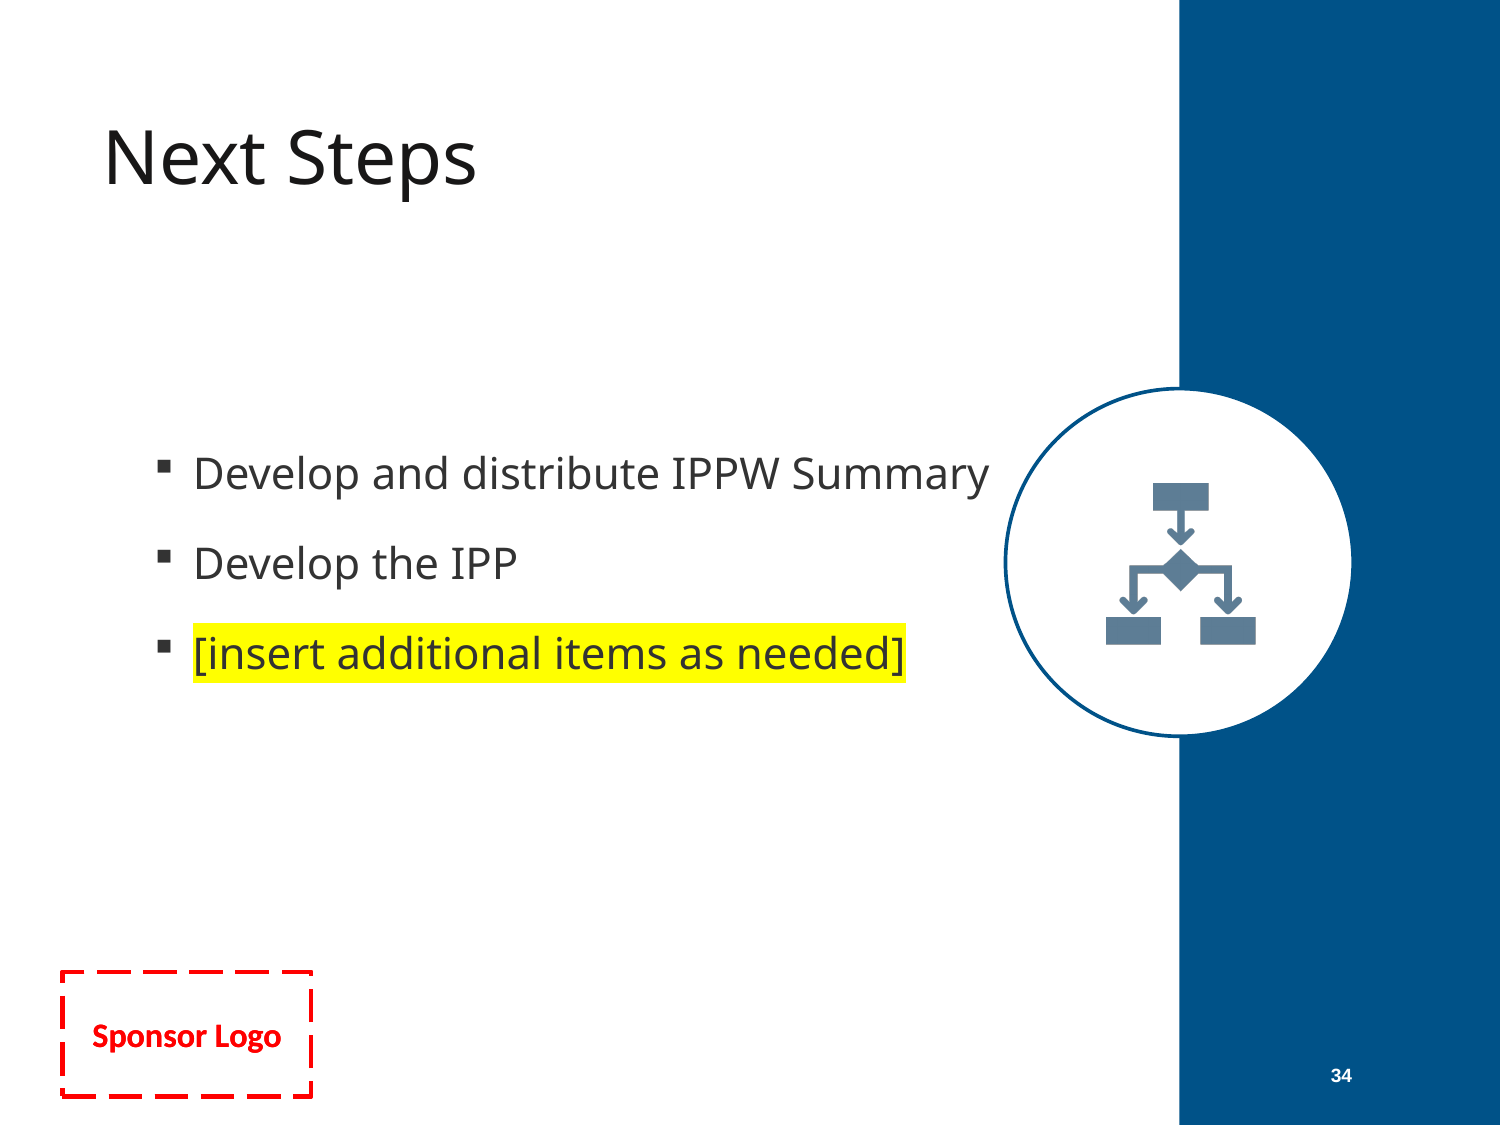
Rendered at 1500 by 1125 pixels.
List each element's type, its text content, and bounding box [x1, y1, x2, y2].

picture [1086, 469, 1275, 658]
list Develop and distribute IPPW Summary Develop the IPP [insert additional items as needed] [139, 251, 1008, 874]
text_box [1003, 386, 1356, 739]
title Next Steps [87, 72, 1008, 236]
text_box [1177, 0, 1500, 1125]
slide_number 34 [1242, 1052, 1368, 1098]
